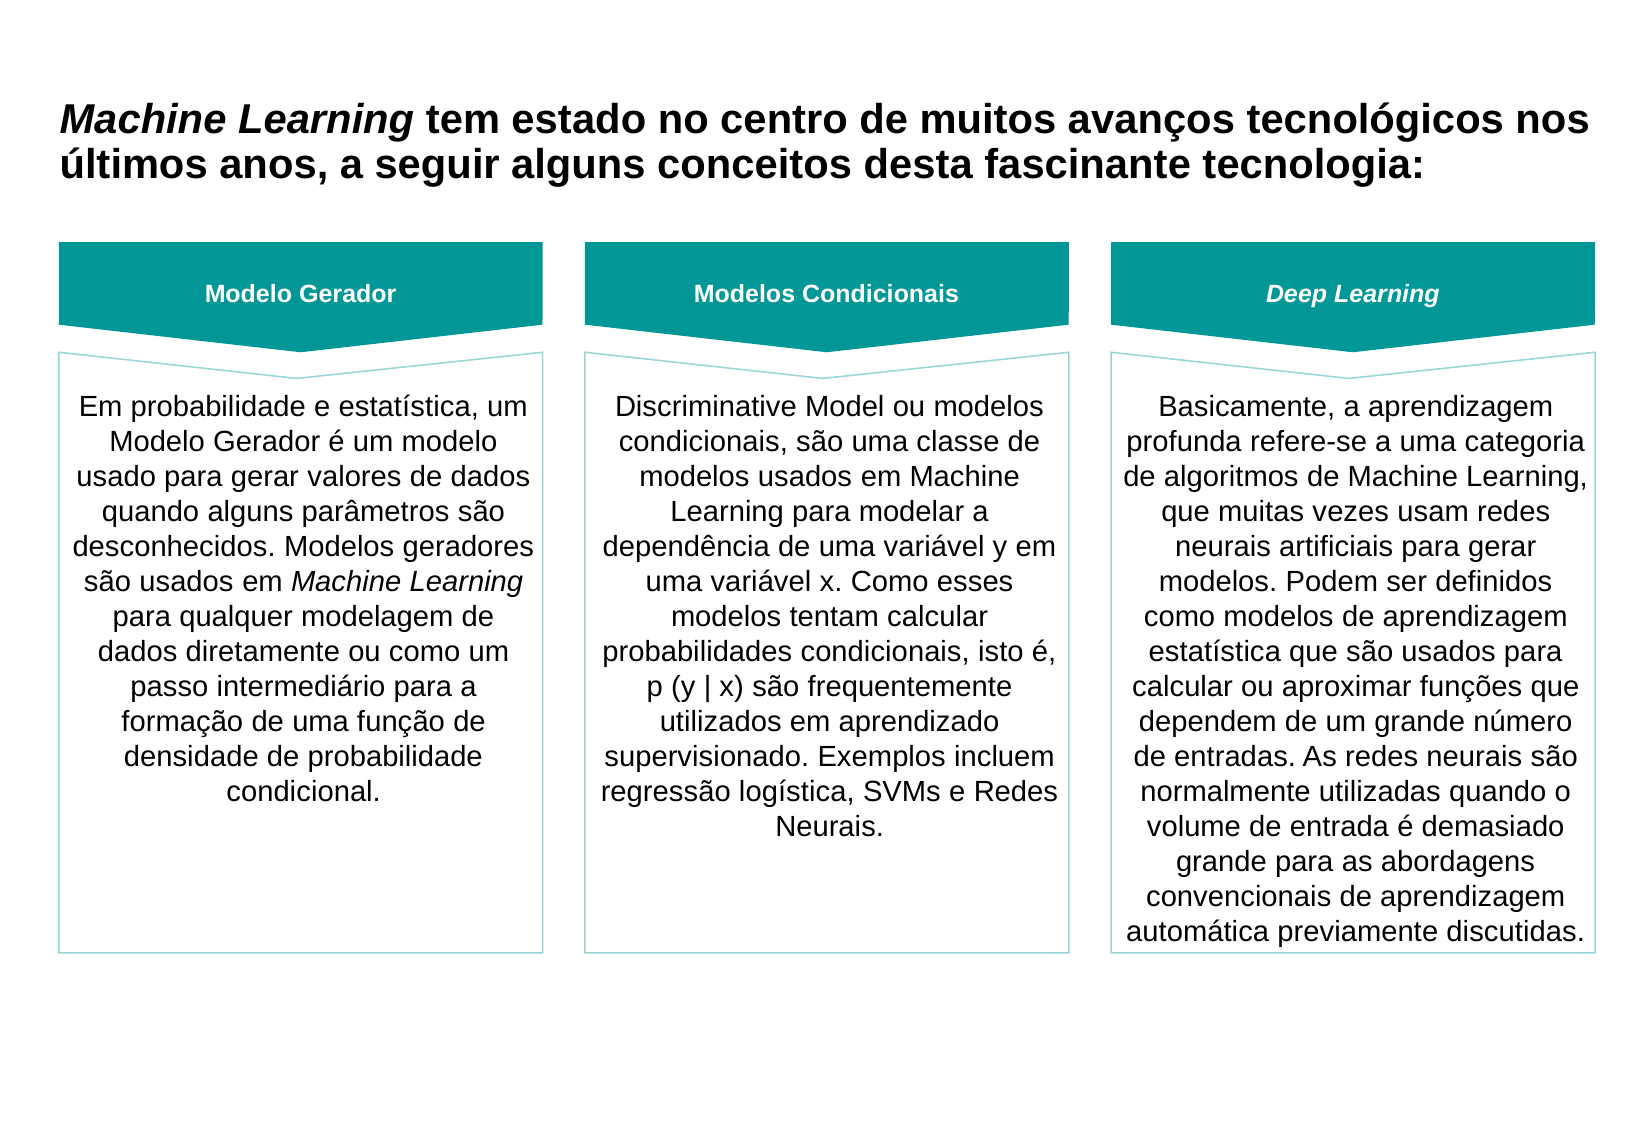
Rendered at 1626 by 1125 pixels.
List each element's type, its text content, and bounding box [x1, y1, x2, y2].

text_box Basicamente, a aprendizagem profunda refere-se a uma categoria de algoritmos de Machine Learning, que muitas vezes usam redes neurais artificiais para gerar modelos. Podem ser definidos como modelos de aprendizagem estatística que são usados para calcular ou aproximar funções que dependem de um grande número de entradas. As redes neurais são normalmente utilizadas quando o volume de entrada é demasiado grande para as abordagens convencionais de aprendizagem automática previamente discutidas. [1111, 352, 1596, 953]
text_box Deep Learning [1111, 242, 1596, 353]
text_box Discriminative Model ou modelos condicionais, são uma classe de modelos usados ​​em Machine Learning para modelar a dependência de uma variável y em uma variável x. Como esses modelos tentam calcular probabilidades condicionais, isto é, p (y | x) são frequentemente utilizados em aprendizado supervisionado. Exemplos incluem regressão logística, SVMs e Redes Neurais. [584, 352, 1069, 953]
text_box Modelo Gerador [58, 242, 543, 353]
text_box Modelos Condicionais [584, 242, 1069, 353]
text_box Em probabilidade e estatística, um Modelo Gerador é um modelo usado para gerar valores de dados quando alguns parâmetros são desconhecidos. Modelos geradores são usados ​​em Machine Learning para qualquer modelagem de dados diretamente ou como um passo intermediário para a formação de uma função de densidade de probabilidade condicional. [58, 352, 543, 953]
title Machine Learning tem estado no centro de muitos avanços tecnológicos nos últimos anos, a seguir alguns conceitos desta fascinante tecnologia: [59, 97, 1595, 187]
